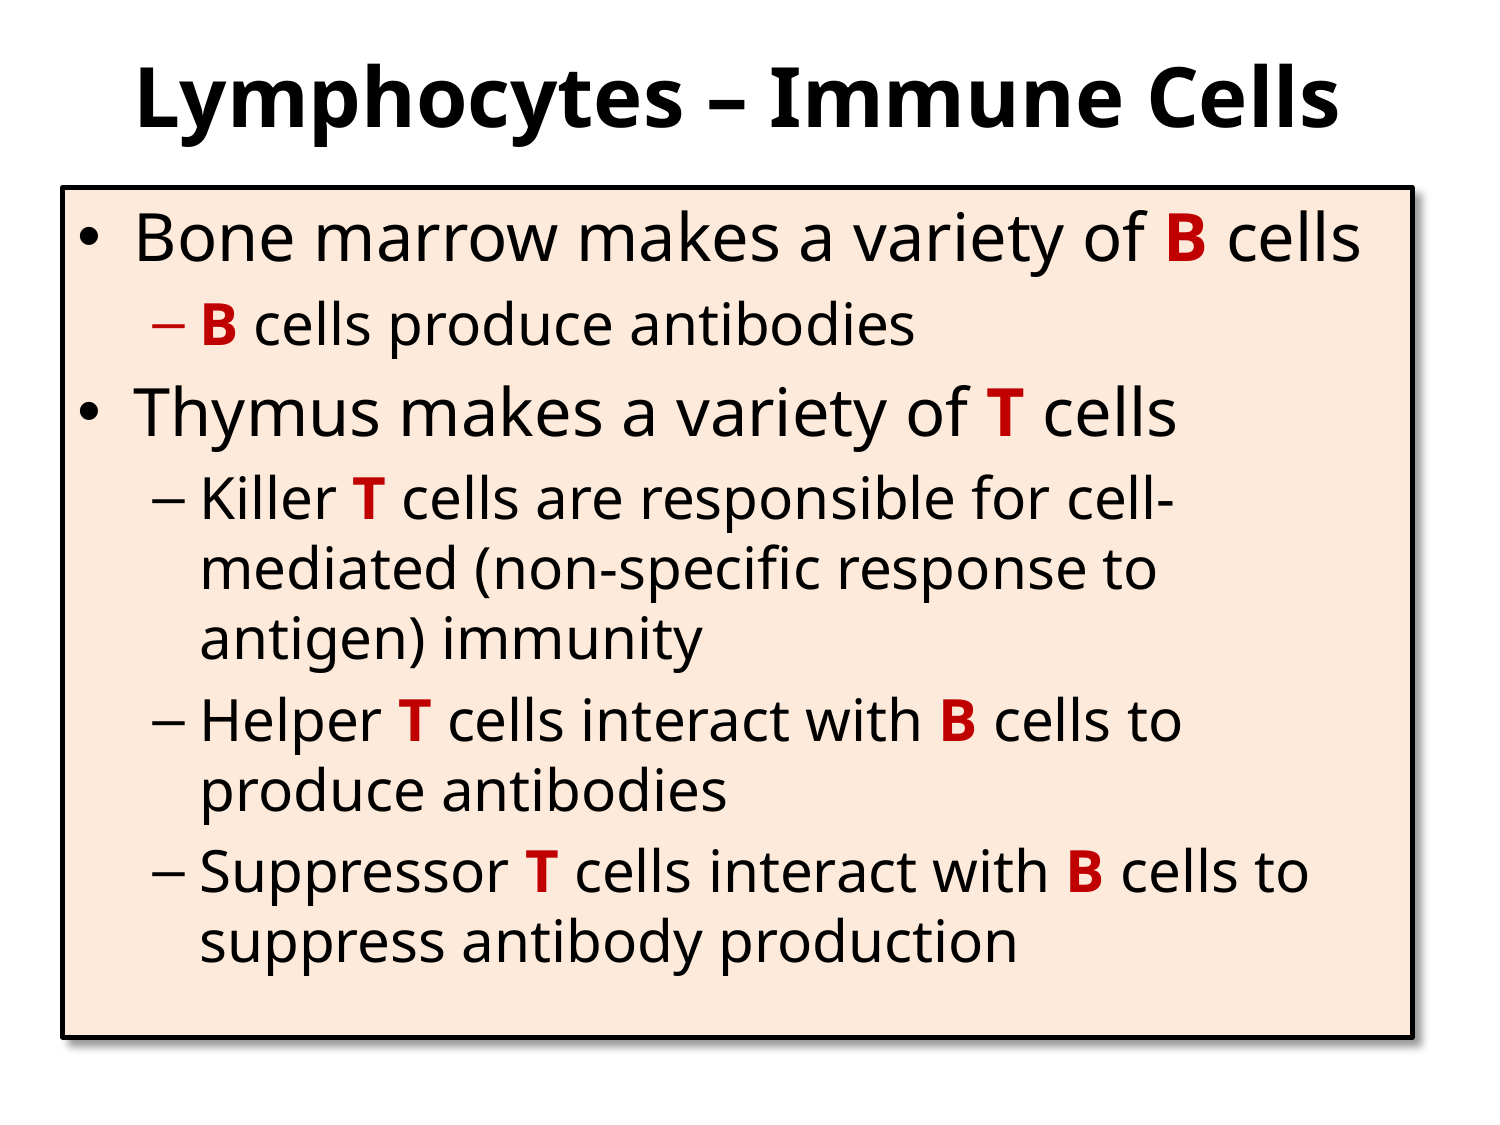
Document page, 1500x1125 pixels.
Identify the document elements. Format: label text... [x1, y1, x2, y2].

title Lymphocytes – Immune Cells [62, 0, 1413, 187]
list Bone marrow makes a variety of B cells B cells produce antibodies Thymus makes a variety of T cells Killer T cells are responsible for cell-mediated (non-specific response to antigen) immunity Helper T cells interact with B cells to produce antibodies Suppressor T cells interact with B cells to suppress antibody production [62, 187, 1413, 1038]
